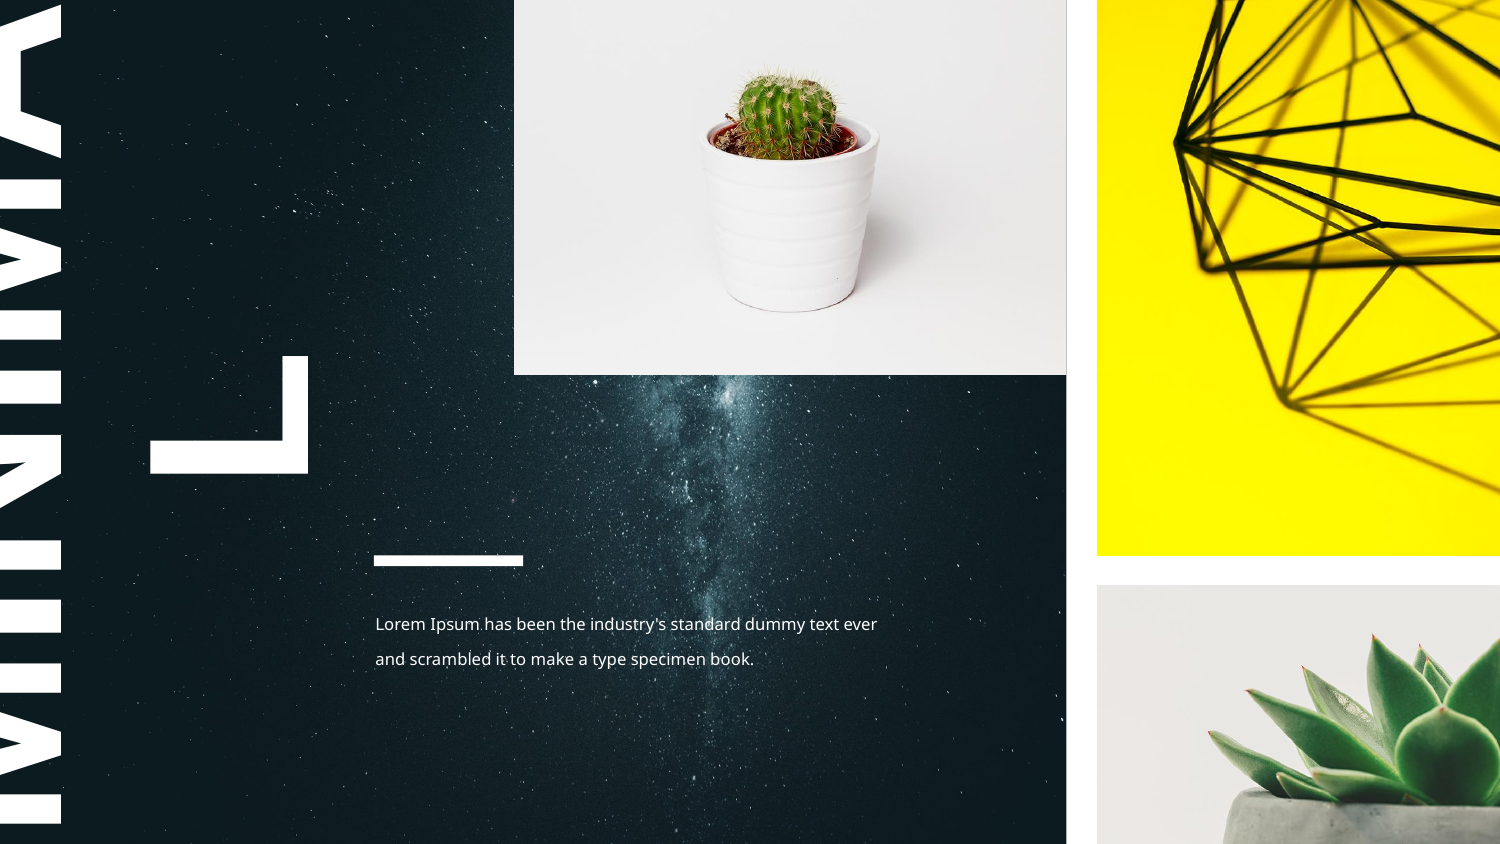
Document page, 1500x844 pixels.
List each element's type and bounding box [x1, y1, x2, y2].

picture [0, 0, 1067, 844]
picture [1096, 0, 1500, 556]
picture [1096, 585, 1500, 844]
text_box [363, 555, 893, 657]
